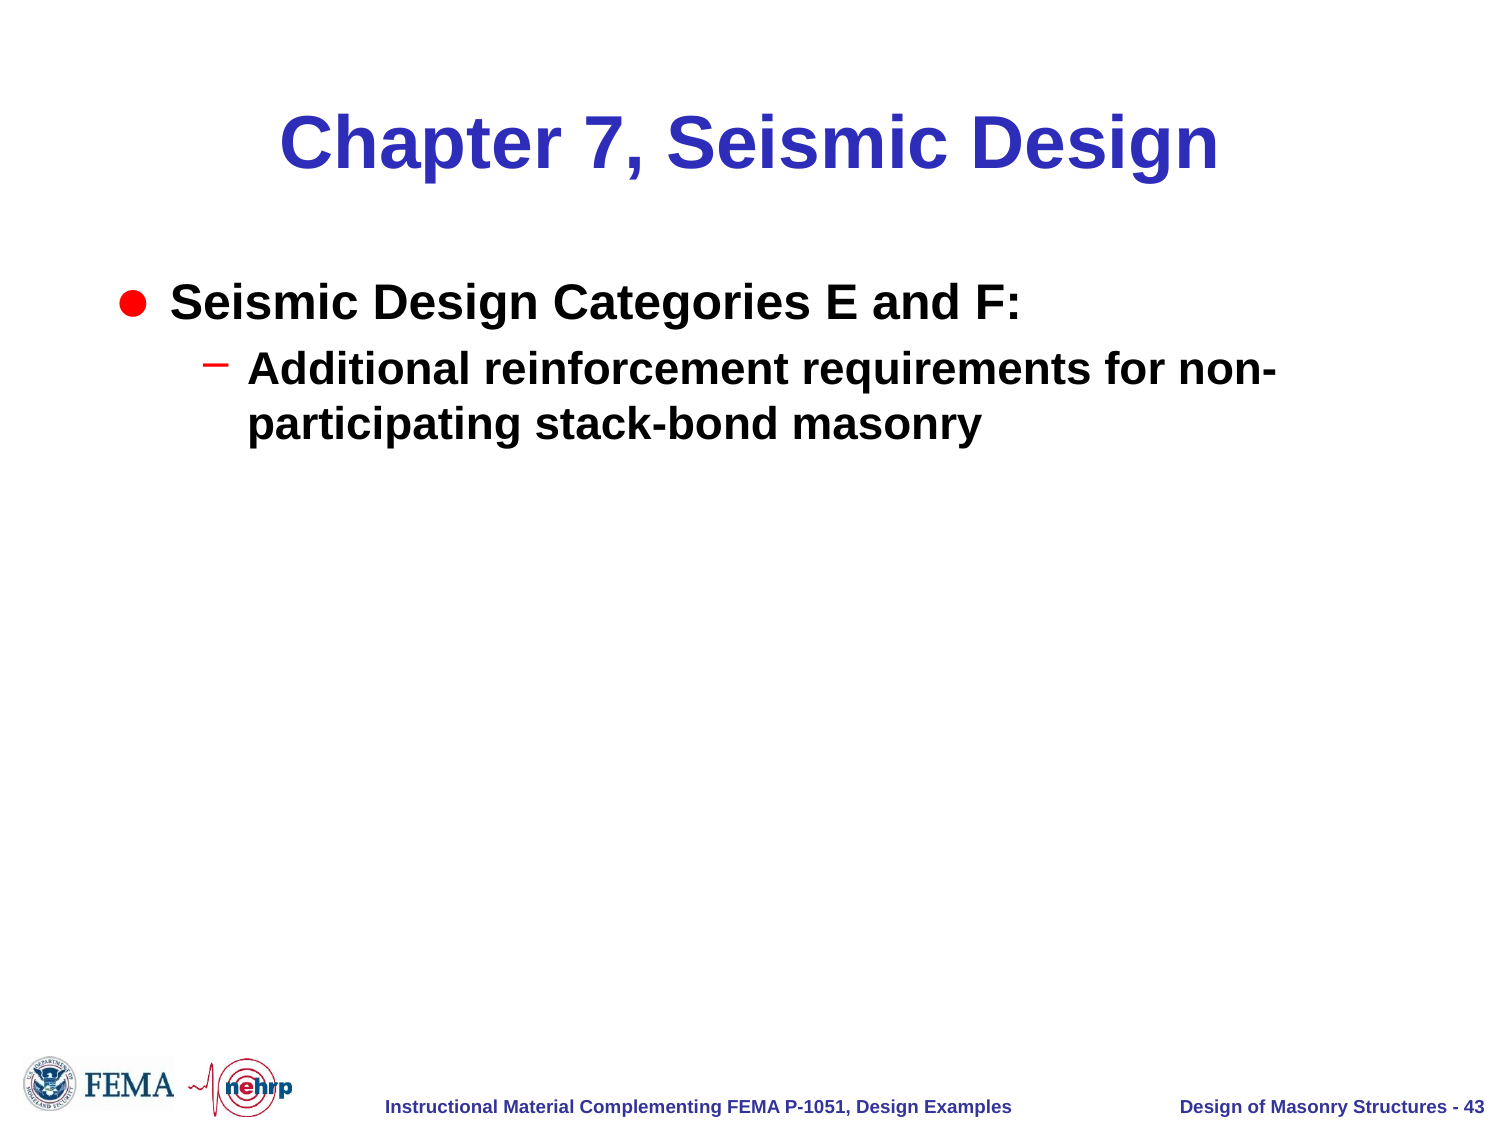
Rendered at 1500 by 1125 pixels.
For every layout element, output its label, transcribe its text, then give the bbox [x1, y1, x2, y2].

picture [23, 1056, 174, 1111]
list Seismic Design Categories E and F: Additional reinforcement requirements for non-participating stack-bond masonry [99, 262, 1400, 538]
title Chapter 7, Seismic Design [75, 45, 1425, 233]
slide_number Design of Masonry Structures - 43 [1042, 1077, 1500, 1125]
picture [188, 1058, 292, 1117]
footer Instructional Material Complementing FEMA P-1051, Design Examples [337, 1087, 1042, 1125]
